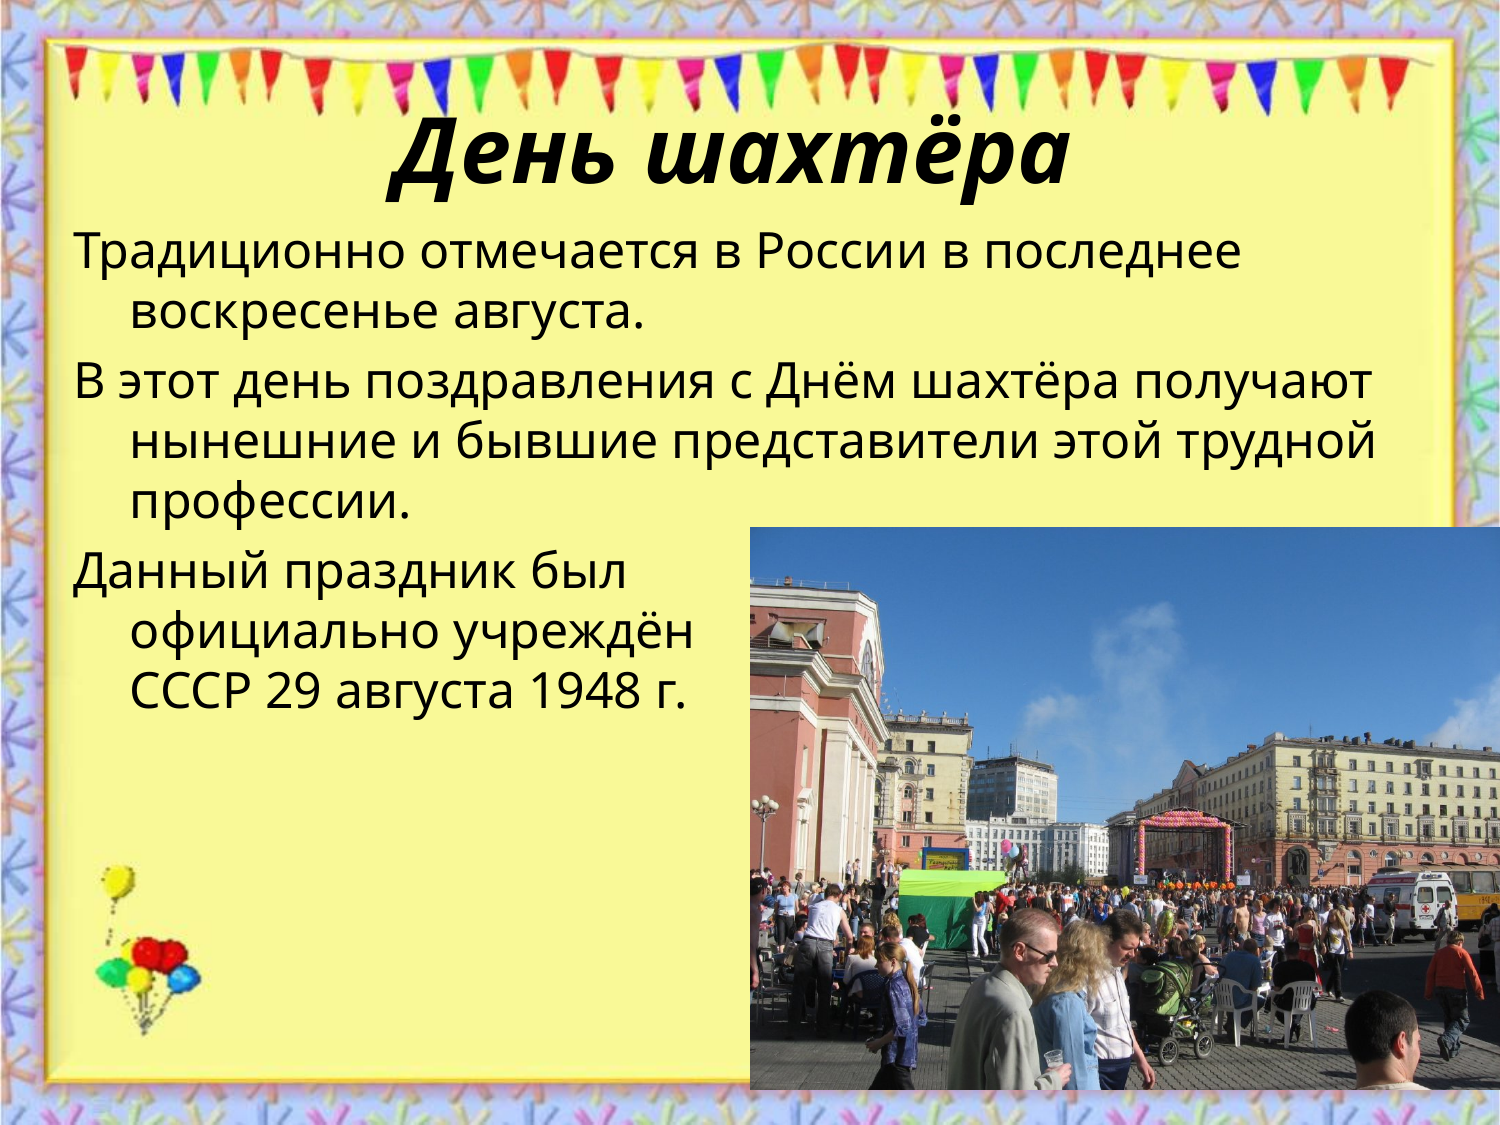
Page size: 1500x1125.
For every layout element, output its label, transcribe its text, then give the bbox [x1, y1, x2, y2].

title День шахтёра [70, 93, 1421, 202]
picture [0, 0, 1500, 1125]
slide_number 12 [1074, 1097, 1425, 1103]
list Традиционно отмечается в России в последнее воскресенье августа. В этот день поздравления с Днём шахтёра получают нынешние и бывшие представители этой трудной профессии. Данный праздник был официально учреждён в СССР 29 августа 1948 г. [58, 210, 1442, 1067]
